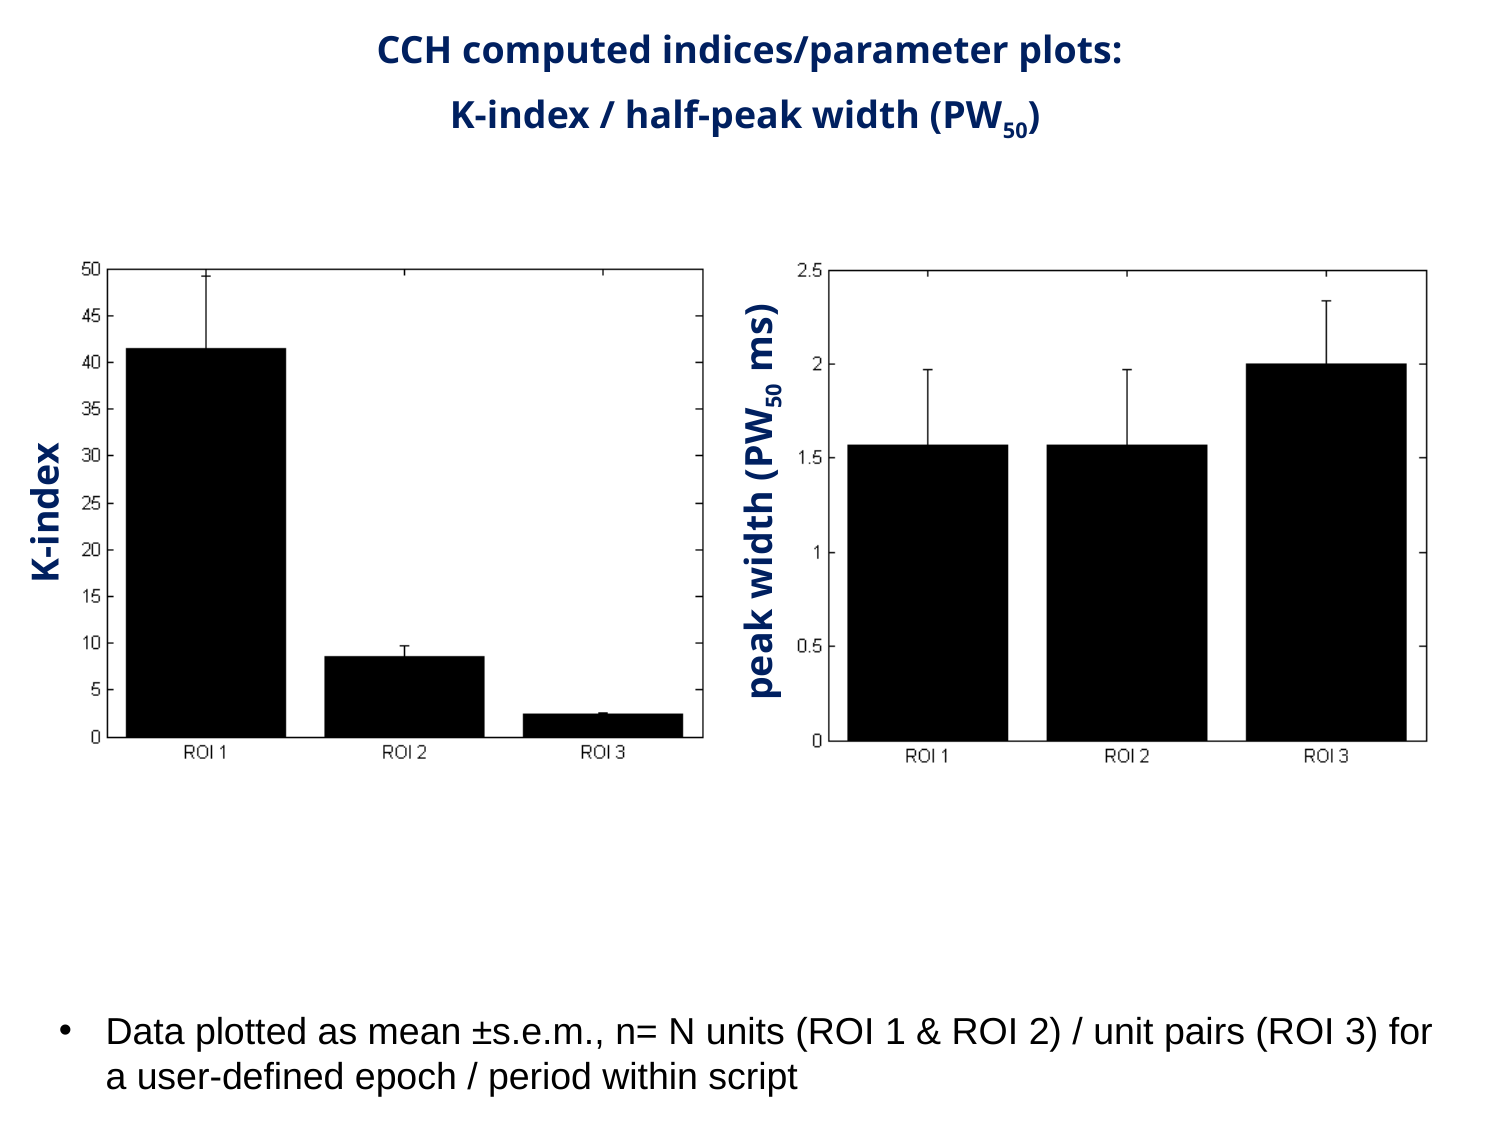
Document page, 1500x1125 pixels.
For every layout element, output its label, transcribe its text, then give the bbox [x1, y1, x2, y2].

text_box CCH computed indices/parameter plots: K-index / half-peak width (PW50) [41, 19, 1459, 150]
text_box Data plotted as mean ±s.e.m., n= N units (ROI 1 & ROI 2) / unit pairs (ROI 3) for a user-defined epoch / period within script [43, 999, 1457, 1105]
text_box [7, 225, 1499, 804]
